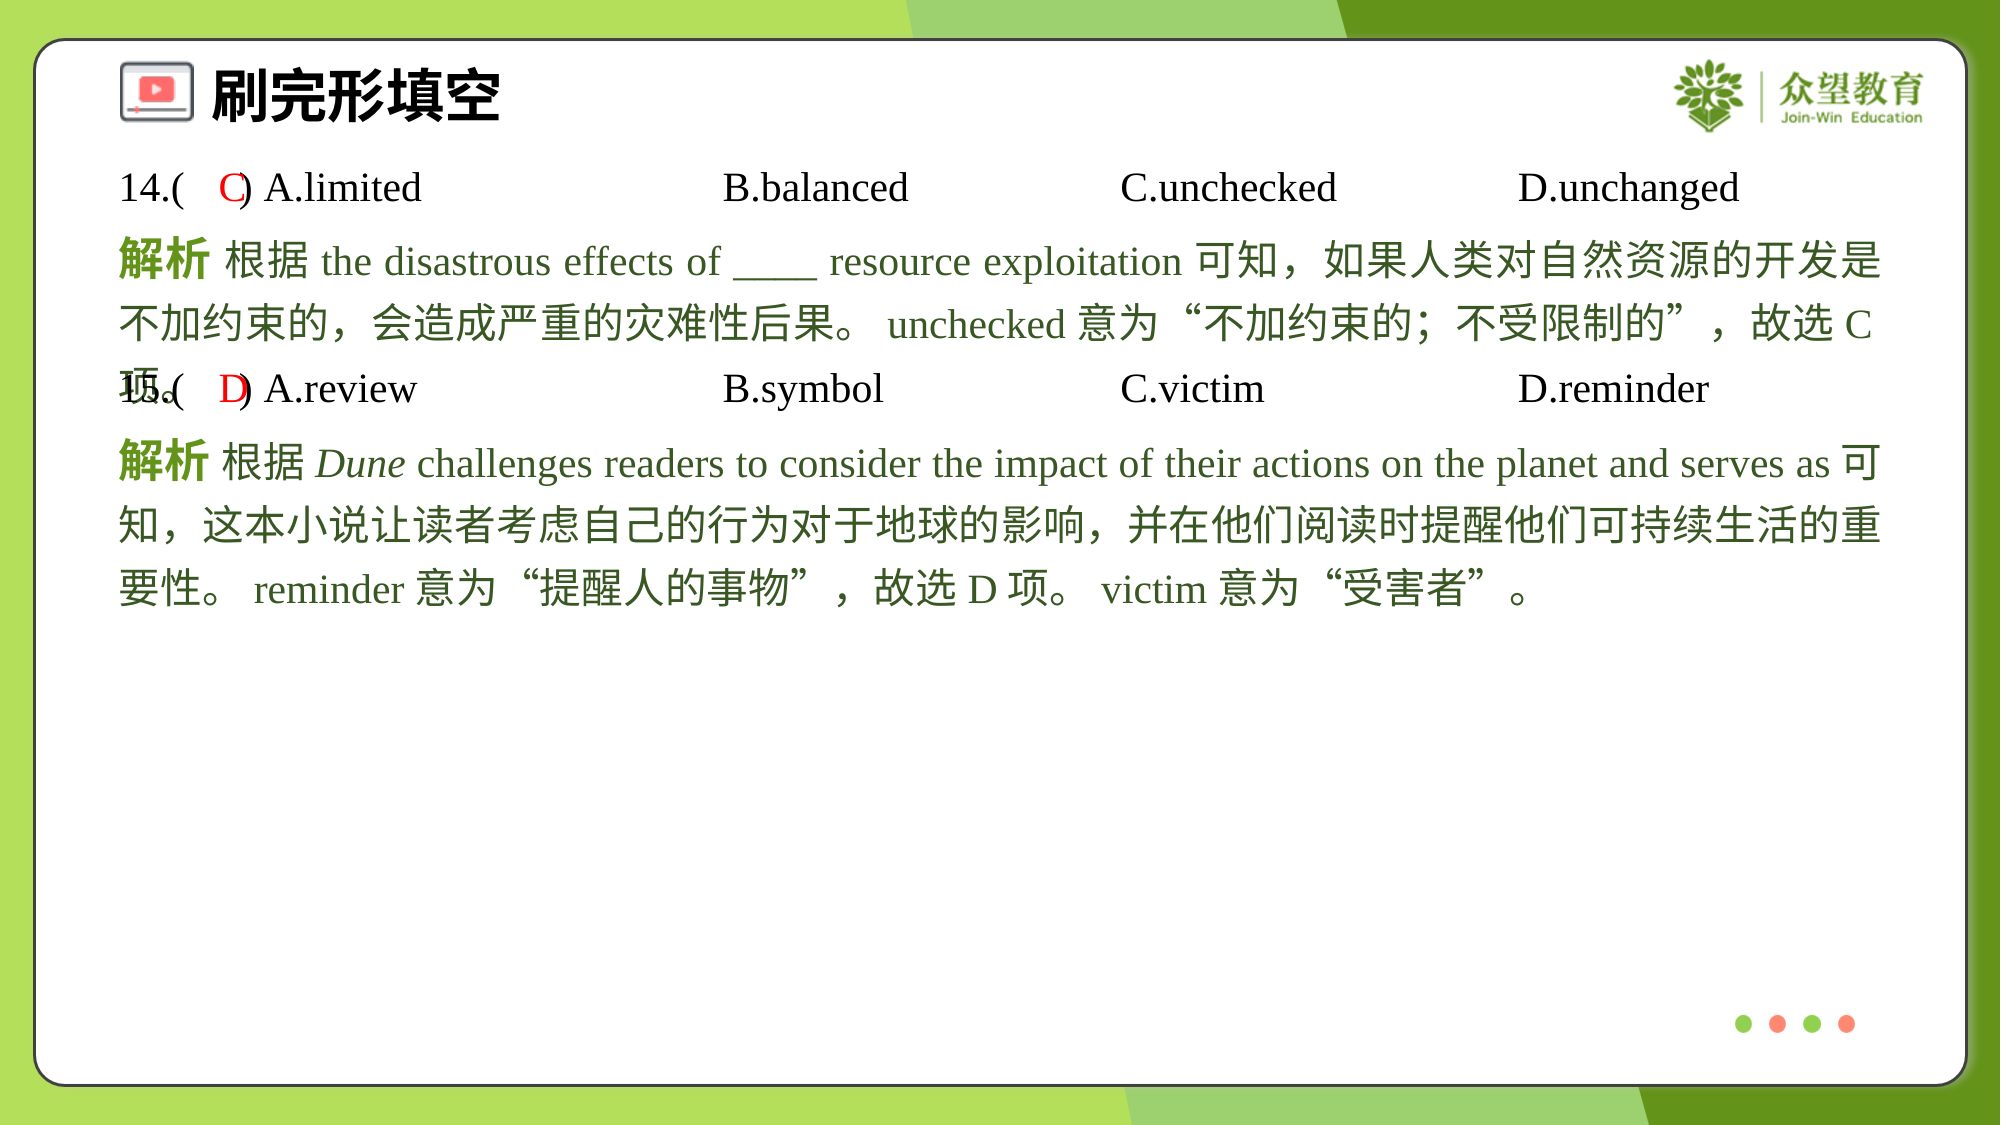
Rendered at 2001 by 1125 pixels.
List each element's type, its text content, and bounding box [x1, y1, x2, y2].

text_box D [213, 348, 254, 406]
text_box 解析 根据the disastrous effects of ____ resource exploitation可知，如果人类对自然资源的开发是不加约束的，会造成严重的灾难性后果。unchecked意为“不加约束的；不受限制的”，故选C项。 [118, 215, 1883, 343]
text_box C [213, 146, 252, 205]
text_box 15.( ) A.review B.symbol C.victim D.reminder [118, 348, 213, 406]
picture [0, 0, 2000, 1125]
text_box 15.( ) A.review B.symbol C.victim D.reminder [254, 348, 1883, 406]
text_box 解析 根据Dune challenges readers to consider the impact of their actions on the planet and serves as可知，这本小说让读者考虑自己的行为对于地球的影响，并在他们阅读时提醒他们可持续生活的重要性。reminder意为“提醒人的事物”，故选D项。victim意为“受害者”。 [118, 417, 1883, 607]
text_box 14.( ) A.limited B.balanced C.unchecked D.unchanged [252, 146, 1883, 204]
text_box 14.( ) A.limited B.balanced C.unchecked D.unchanged [118, 146, 213, 204]
